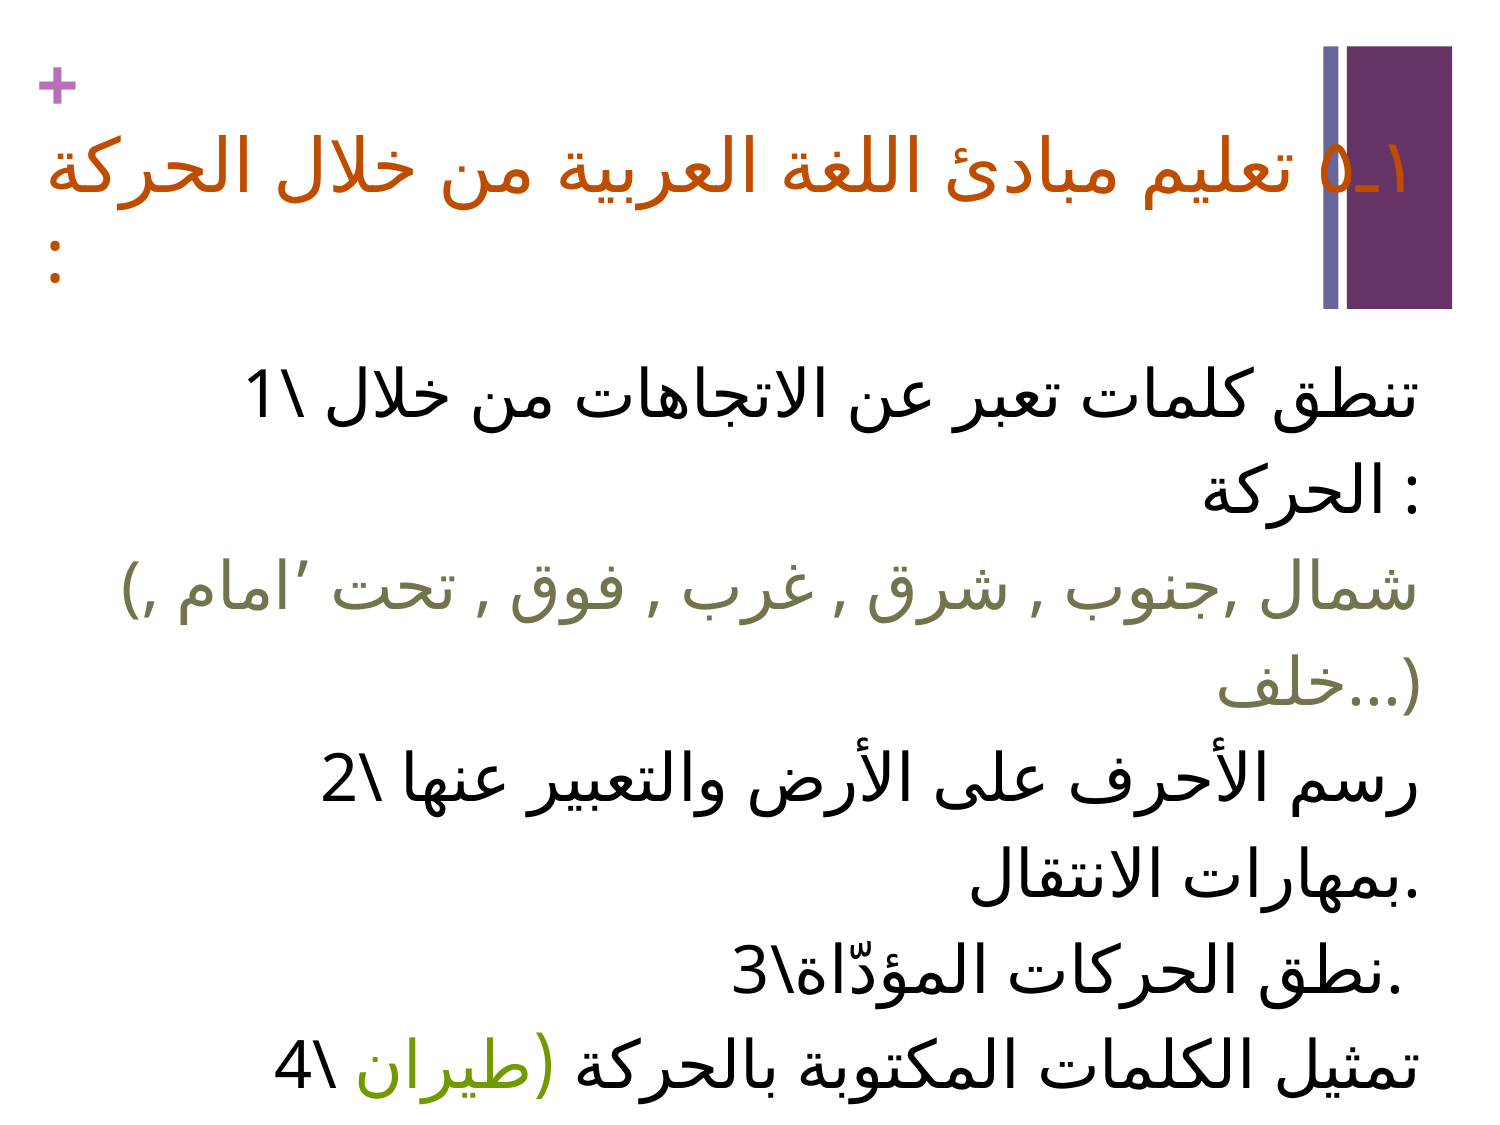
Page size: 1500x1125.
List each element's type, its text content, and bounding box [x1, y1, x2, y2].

title ١ـ٥ تعليم مبادئ اللغة العربية من خلال الحركة : [30, 109, 1437, 269]
text_box 1\ تنطق كلمات تعبر عن الاتجاهات من خلال الحركة : (شمال ,جنوب , شرق , غرب , فوق , تحت ’امام , خلف...) 2\رسم الأحرف على الأرض والتعبير عنها بمهارات الانتقال. 3\نطق الحركات المؤدّاة. 4\ تمثيل الكلمات المكتوبة بالحركة (طيران الطيور ,سير الحيوانات ...) 5\أداء حركات تصف أفعال أو سلوك معين : (يمشي , يجري ,يجلس ...) [81, 327, 1437, 1125]
